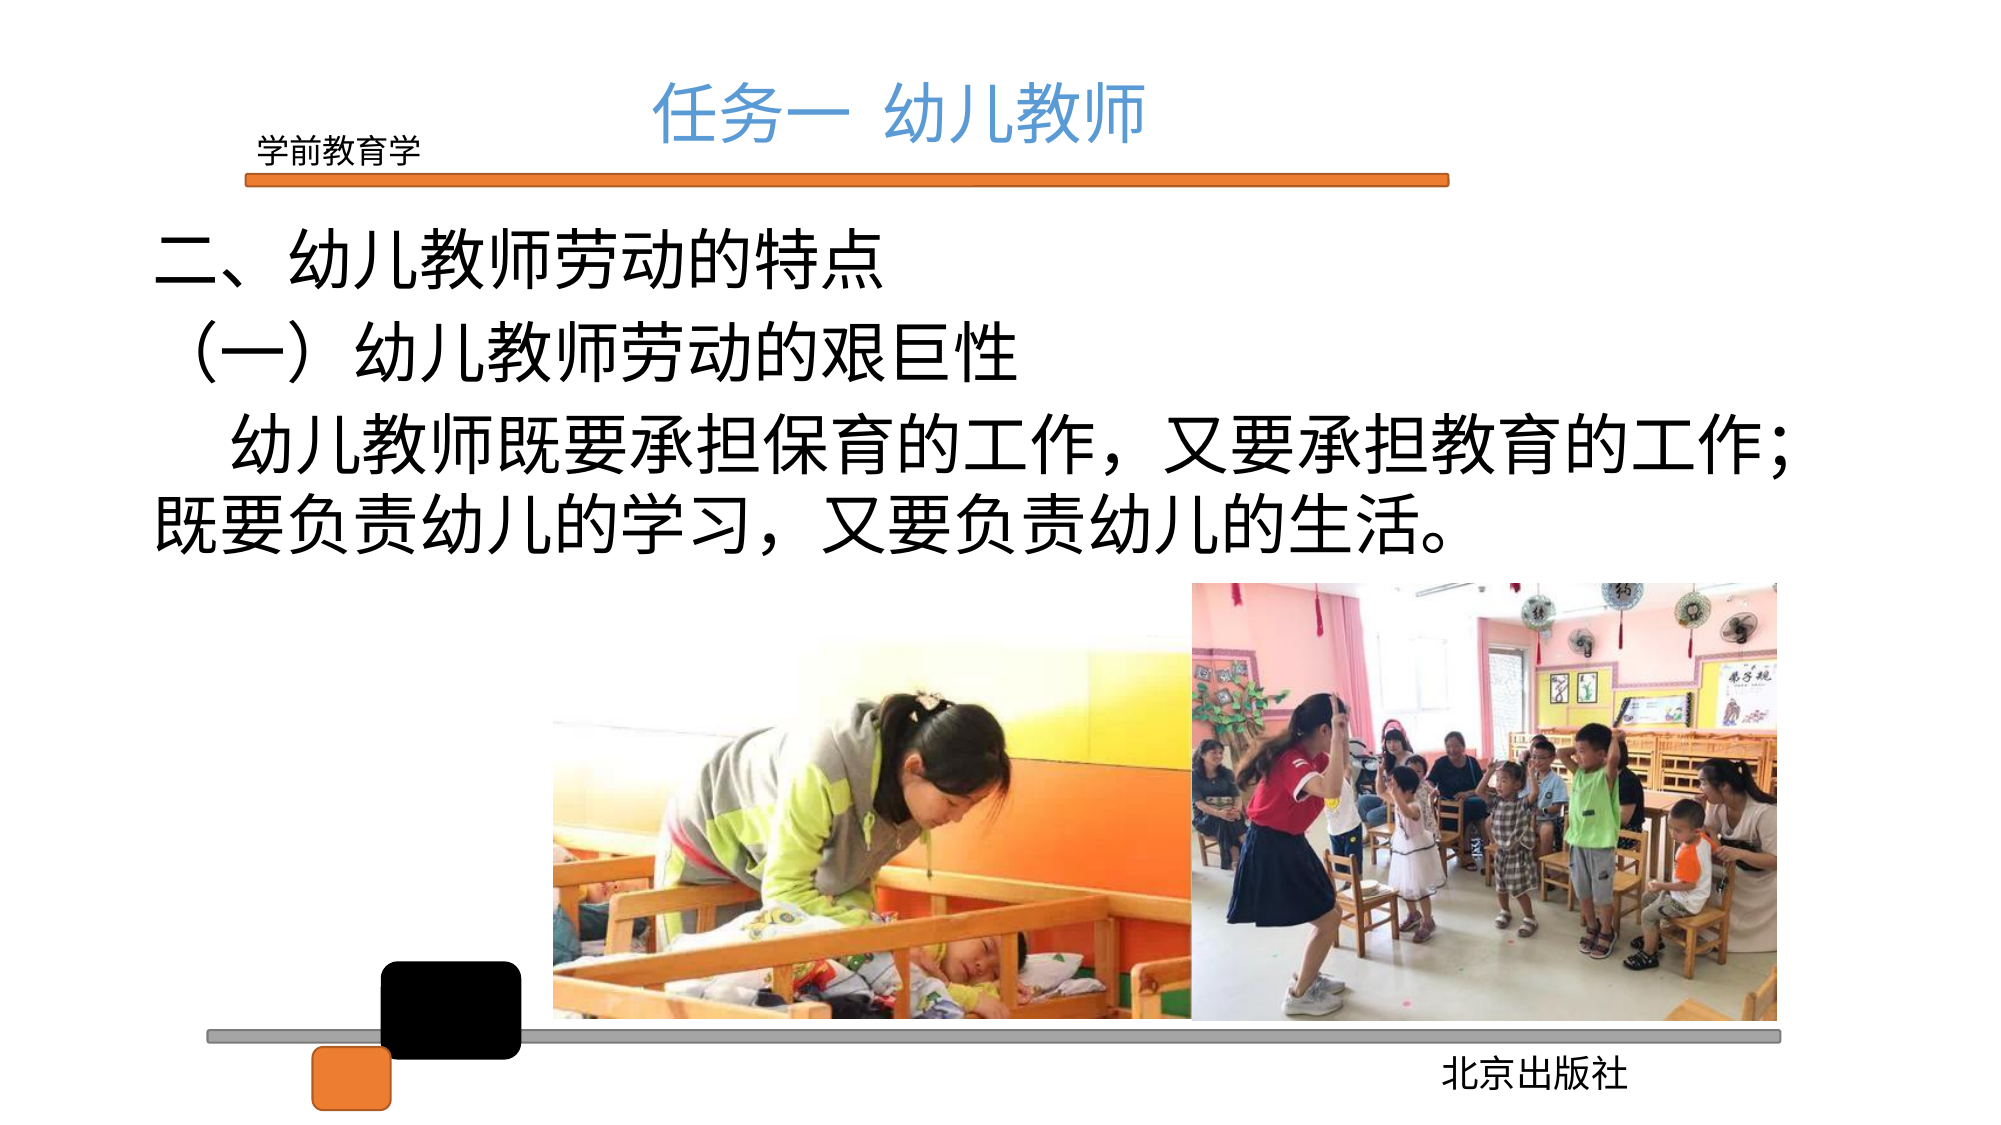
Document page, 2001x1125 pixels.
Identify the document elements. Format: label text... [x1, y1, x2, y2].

text_box 任务一 幼儿教师 [636, 64, 1164, 160]
text_box 二、幼儿教师劳动的特点 （一）幼儿教师劳动的艰巨性 幼儿教师既要承担保育的工作，又要承担教育的工作；既要负责幼儿的学习，又要负责幼儿的生活。 [137, 210, 1903, 571]
picture [553, 583, 1777, 1021]
